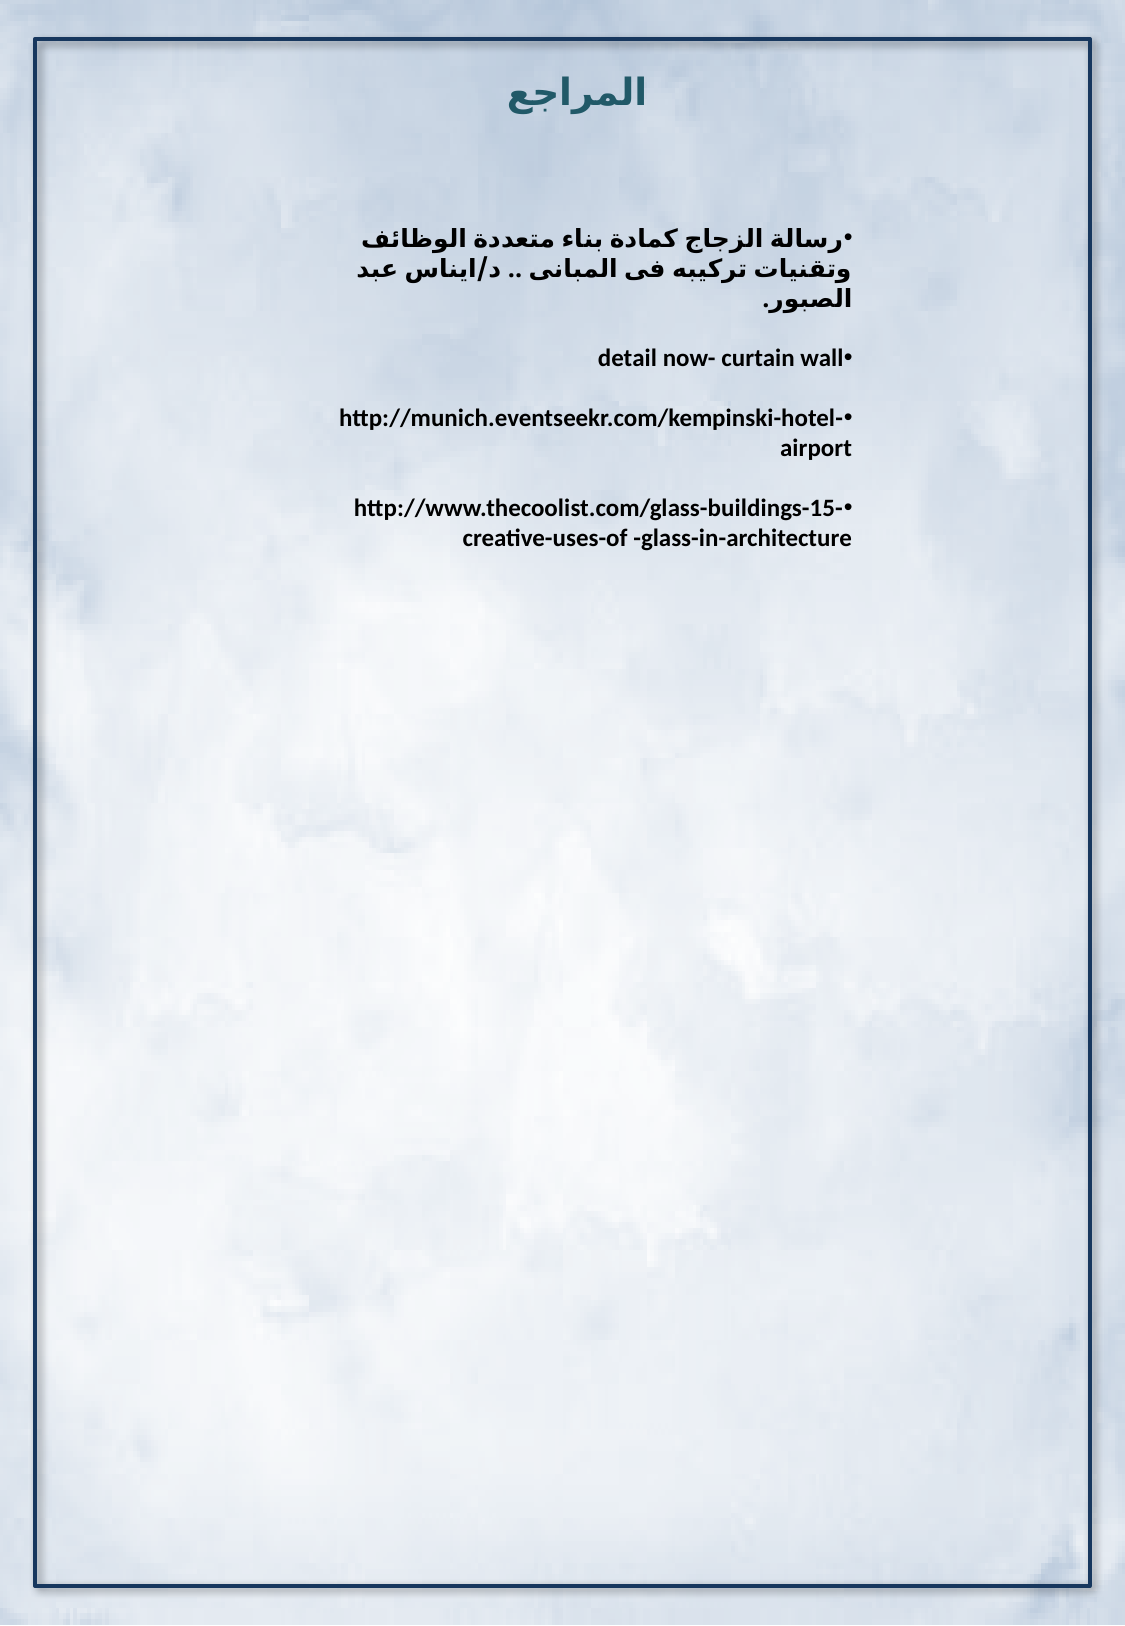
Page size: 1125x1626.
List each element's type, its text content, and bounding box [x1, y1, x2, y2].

text_box رسالة الزجاج كمادة بناء متعددة الوظائف وتقنيات تركيبه فى المبانى .. د/ايناس عبد الصبور. detail now- curtain wall http://munich.eventseekr.com/kempinski-hotel-airport http://www.thecoolist.com/glass-buildings-15-creative-uses-of -glass-in-architecture [257, 214, 868, 589]
text_box [33, 37, 1092, 1588]
